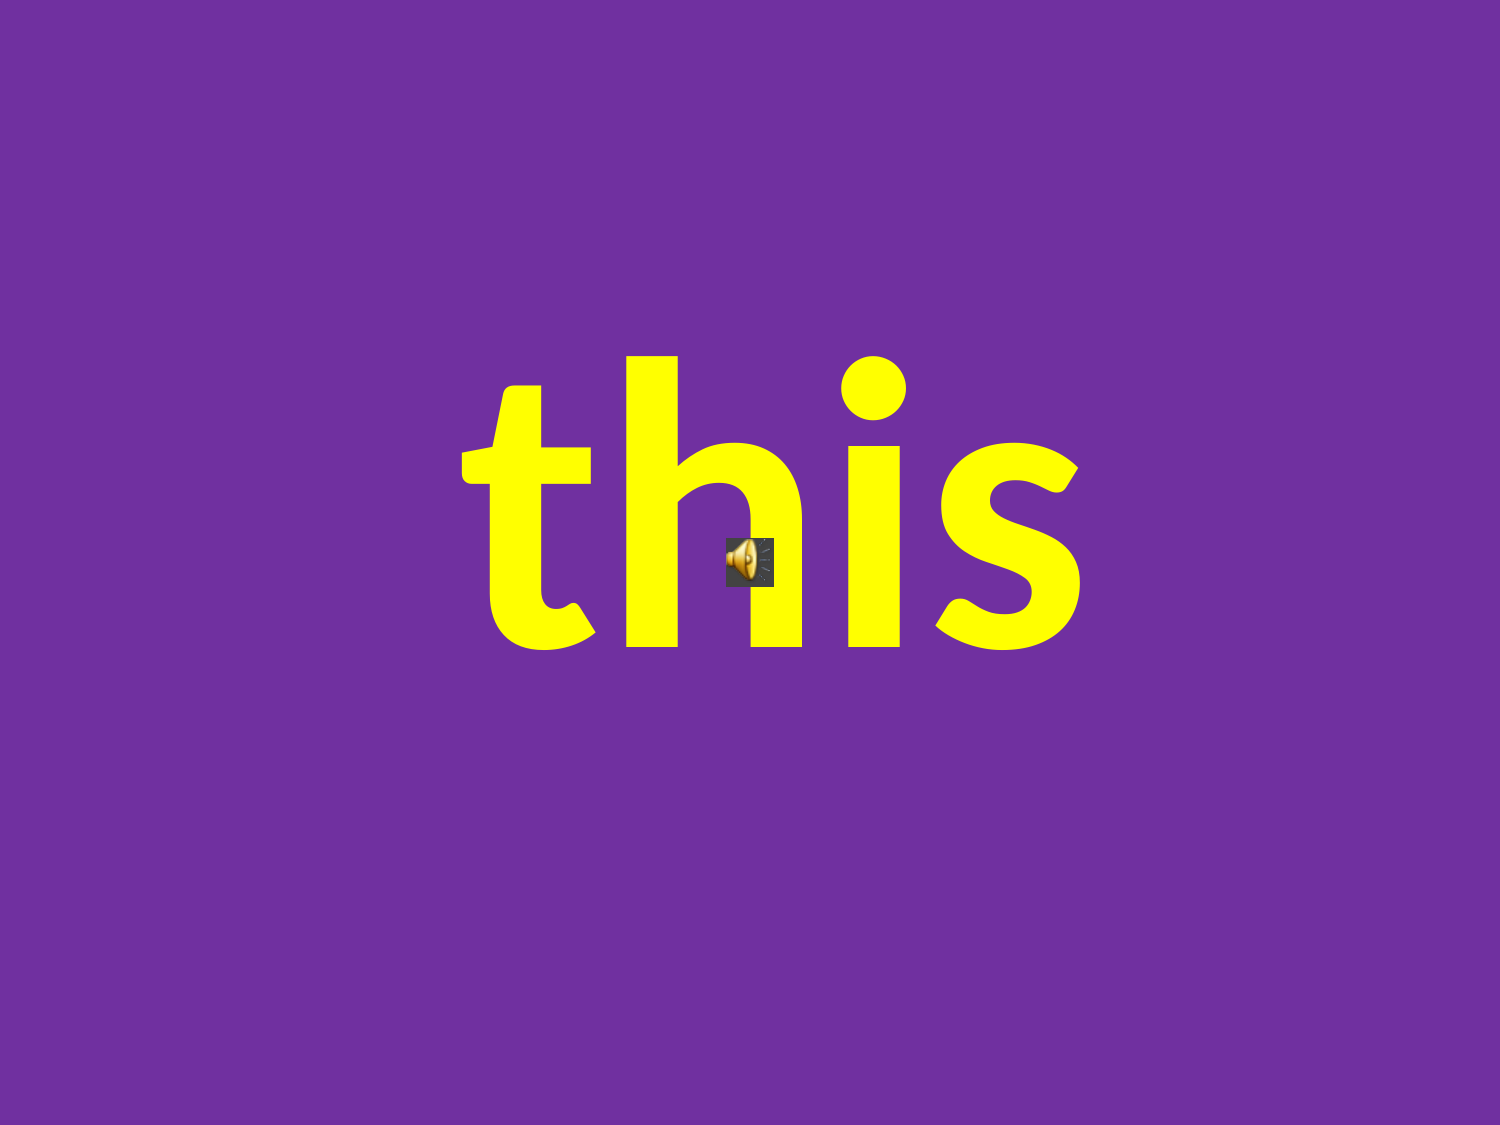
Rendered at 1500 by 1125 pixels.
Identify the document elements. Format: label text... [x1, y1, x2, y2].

text_box this [99, 224, 1450, 738]
picture [724, 537, 776, 588]
